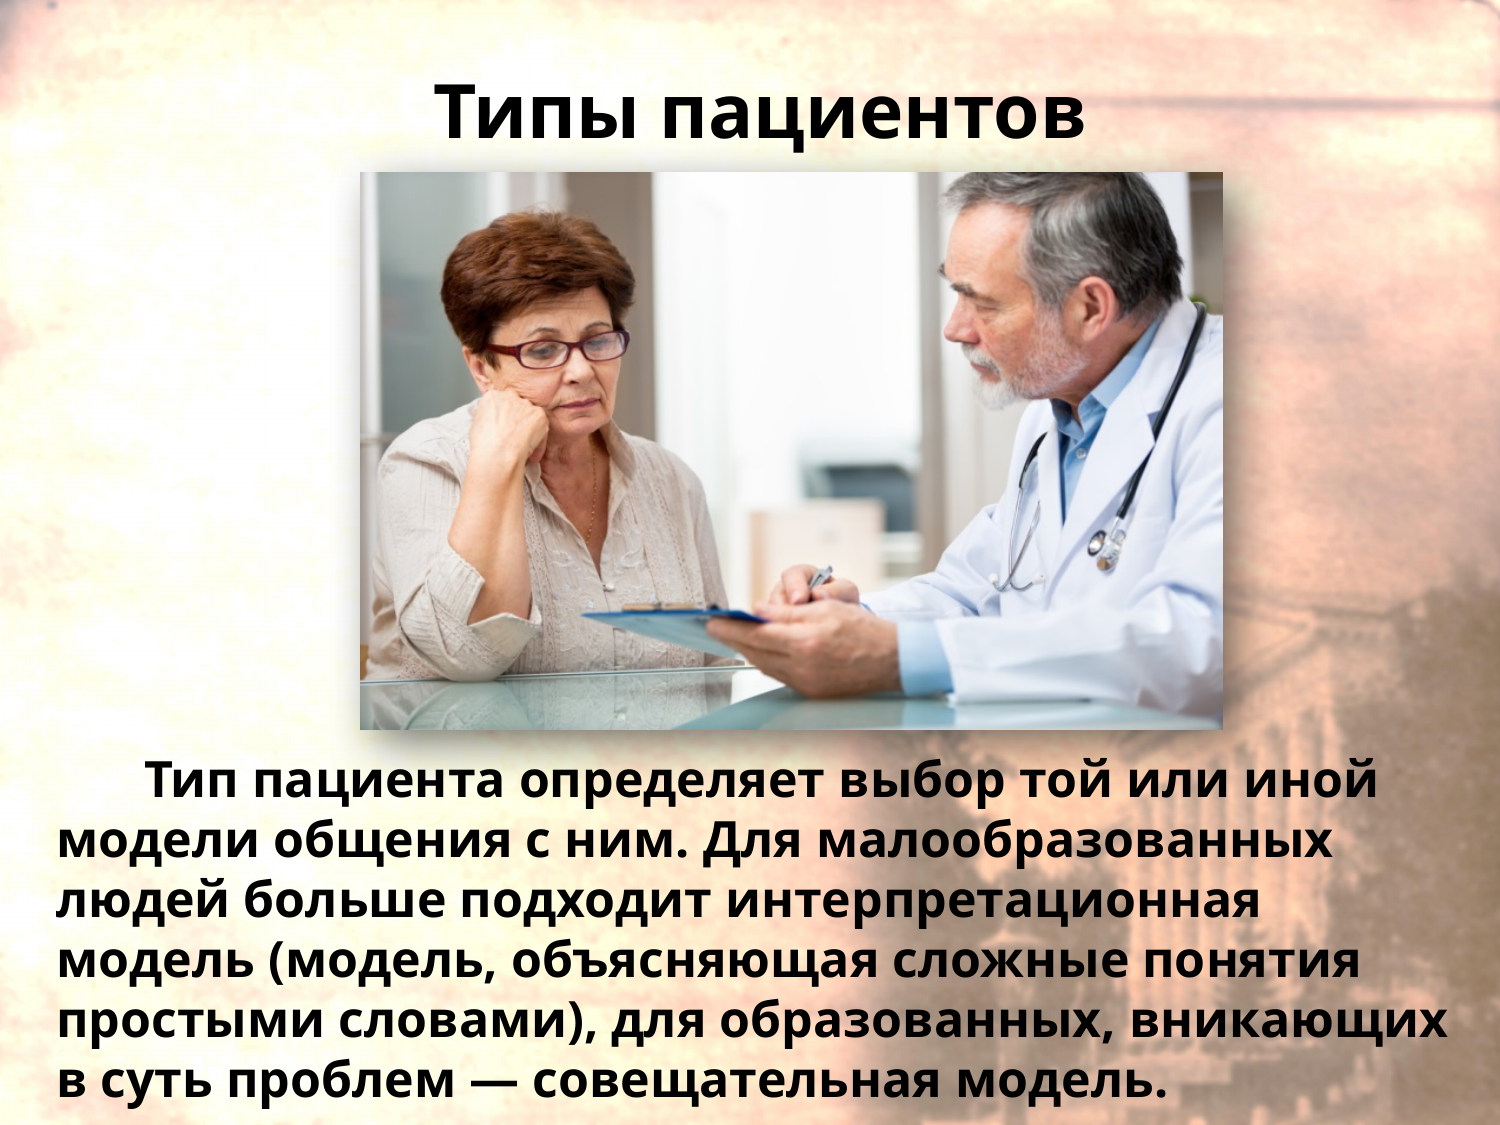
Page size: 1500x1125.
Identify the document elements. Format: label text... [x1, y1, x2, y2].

title Типы пациентов [75, 44, 1447, 161]
picture [0, 0, 1500, 1125]
list Тип пациента определяет выбор той или иной модели общения с ним. Для малообразованных людей больше подходит интерпретационная модель (модель, объясняющая сложные понятия простыми словами), для образованных, вникающих в суть проблем — совещательная модель. [41, 739, 1471, 1106]
